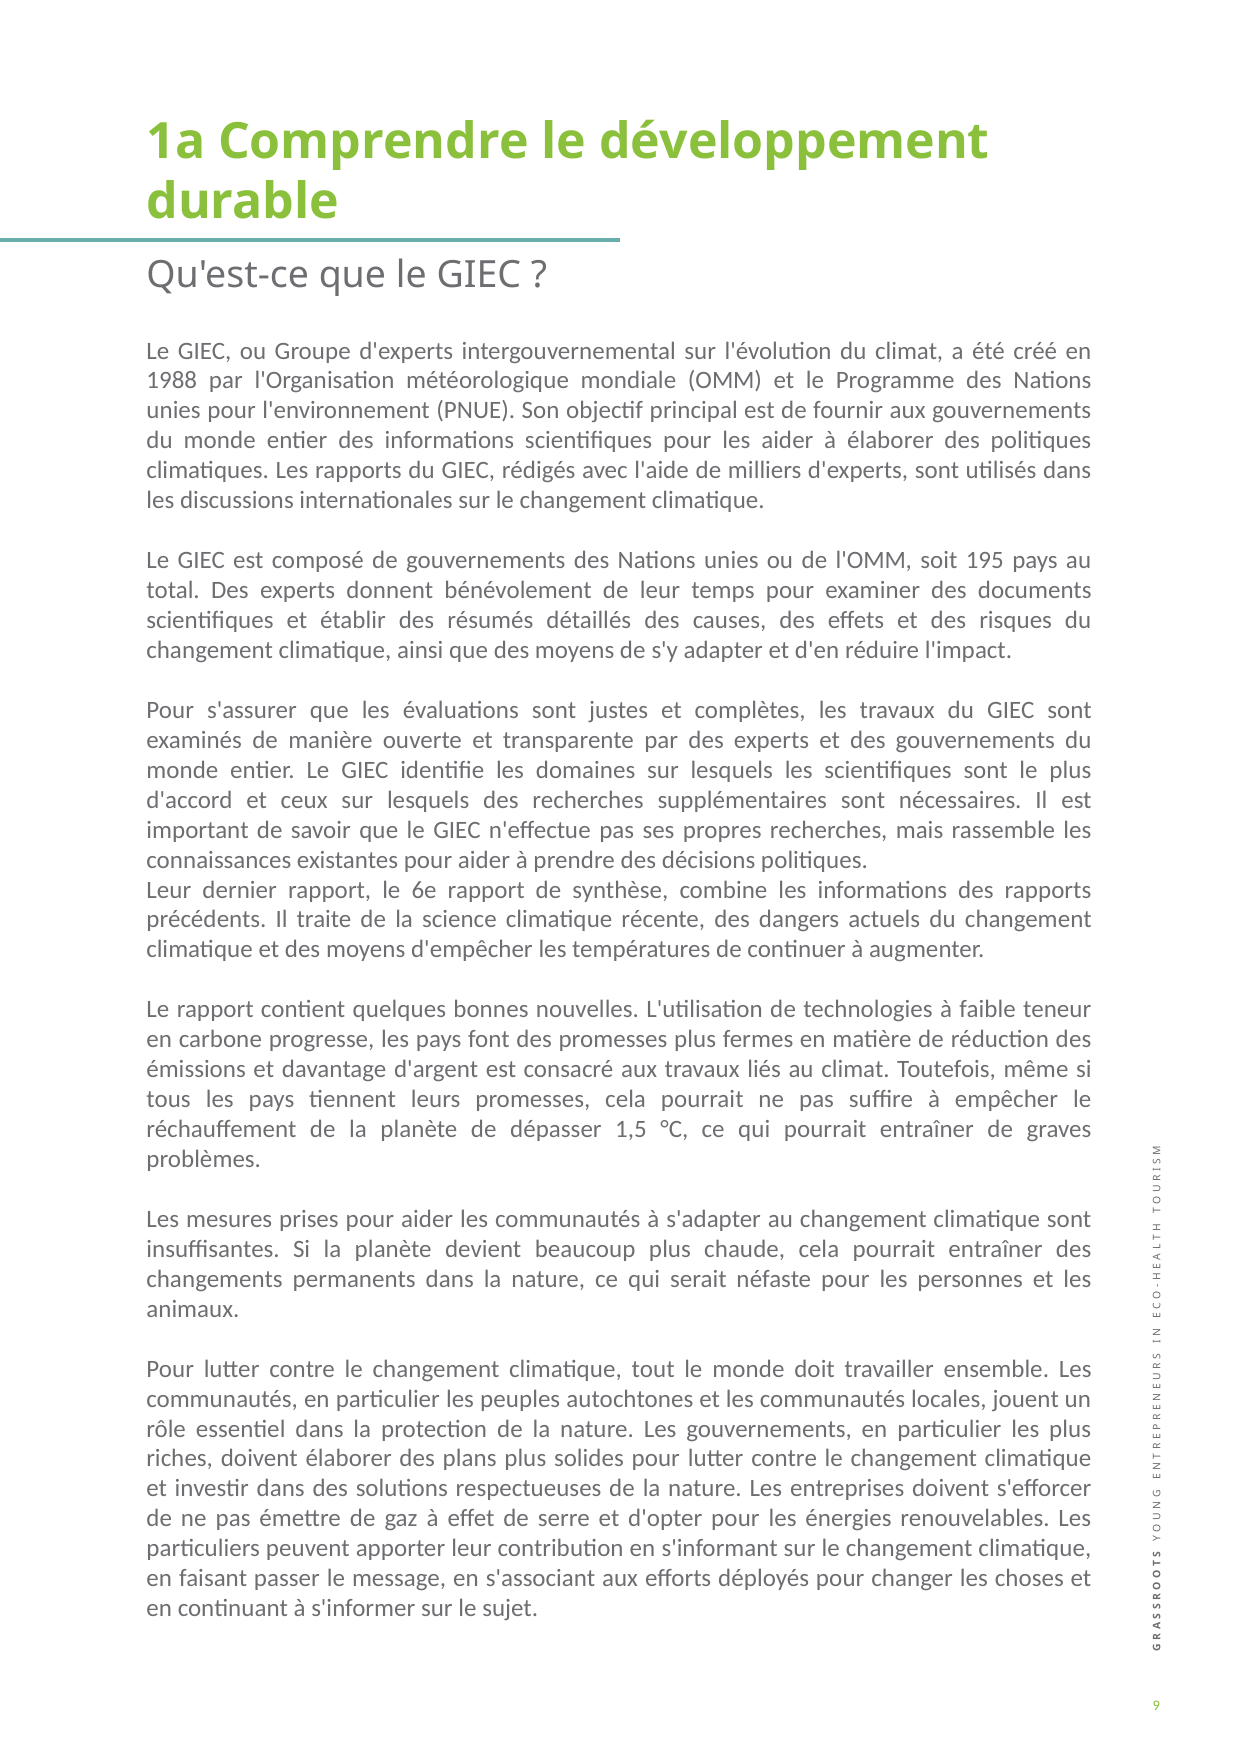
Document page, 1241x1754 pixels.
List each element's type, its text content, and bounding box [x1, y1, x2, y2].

text_box [0, 1359, 542, 1754]
text_box 1a Comprendre le développement durable [131, 100, 1109, 210]
list Qu'est-ce que le GIEC ? [131, 242, 1109, 371]
list Le GIEC, ou Groupe d'experts intergouvernemental sur l'évolution du climat, a été créé en 1988 par l'Organisation météorologique mondiale (OMM) et le Programme des Nations unies pour l'environnement (PNUE). Son objectif principal est de fournir aux gouvernements du monde entier des informations scientifiques pour les aider à élaborer des politiques climatiques. Les rapports du GIEC, rédigés avec l'aide de milliers d'experts, sont utilisés dans les discussions internationales sur le changement climatique. Le GIEC est composé de gouvernements des Nations unies ou de l'OMM, soit 195 pays au total. Des experts donnent bénévolement de leur temps pour examiner des documents scientifiques et établir des résumés détaillés des causes, des effets et des risques du changement climatique, ainsi que des moyens de s'y adapter et d'en réduire l'impact. Pour s'assurer que les évaluations sont justes et complètes, les travaux du GIEC sont examinés de manière ouverte et transparente par des experts et des gouvernements du monde entier. Le GIEC identifie les domaines sur lesquels les scientifiques sont le plus d'accord et ceux sur lesquels des recherches supplémentaires sont nécessaires. Il est important de savoir que le GIEC n'effectue pas ses propres recherches, mais rassemble les connaissances existantes pour aider à prendre des décisions politiques. Leur dernier rapport, le 6e rapport de synthèse, combine les informations des rapports précédents. Il traite de la science climatique récente, des dangers actuels du changement climatique et des moyens d'empêcher les températures de continuer à augmenter. Le rapport contient quelques bonnes nouvelles. L'utilisation de technologies à faible teneur en carbone progresse, les pays font des promesses plus fermes en matière de réduction des émissions et davantage d'argent est consacré aux travaux liés au climat. Toutefois, même si tous les pays tiennent leurs promesses, cela pourrait ne pas suffire à empêcher le réchauffement de la planète de dépasser 1,5 °C, ce qui pourrait entraîner de graves problèmes. Les mesures prises pour aider les communautés à s'adapter au changement climatique sont insuffisantes. Si la planète devient beaucoup plus chaude, cela pourrait entraîner des changements permanents dans la nature, ce qui serait néfaste pour les personnes et les animaux. Pour lutter contre le changement climatique, tout le monde doit travailler ensemble. Les communautés, en particulier les peuples autochtones et les communautés locales, jouent un rôle essentiel dans la protection de la nature. Les gouvernements, en particulier les plus riches, doivent élaborer des plans plus solides pour lutter contre le changement climatique et investir dans des solutions respectueuses de la nature. Les entreprises doivent s'efforcer de ne pas émettre de gaz à effet de serre et d'opter pour les énergies renouvelables. Les particuliers peuvent apporter leur contribution en s'informant sur le changement climatique, en faisant passer le message, en s'associant aux efforts déployés pour changer les choses et en continuant à s'informer sur le sujet. [131, 371, 1109, 1541]
slide_number 9 [1125, 1666, 1187, 1743]
